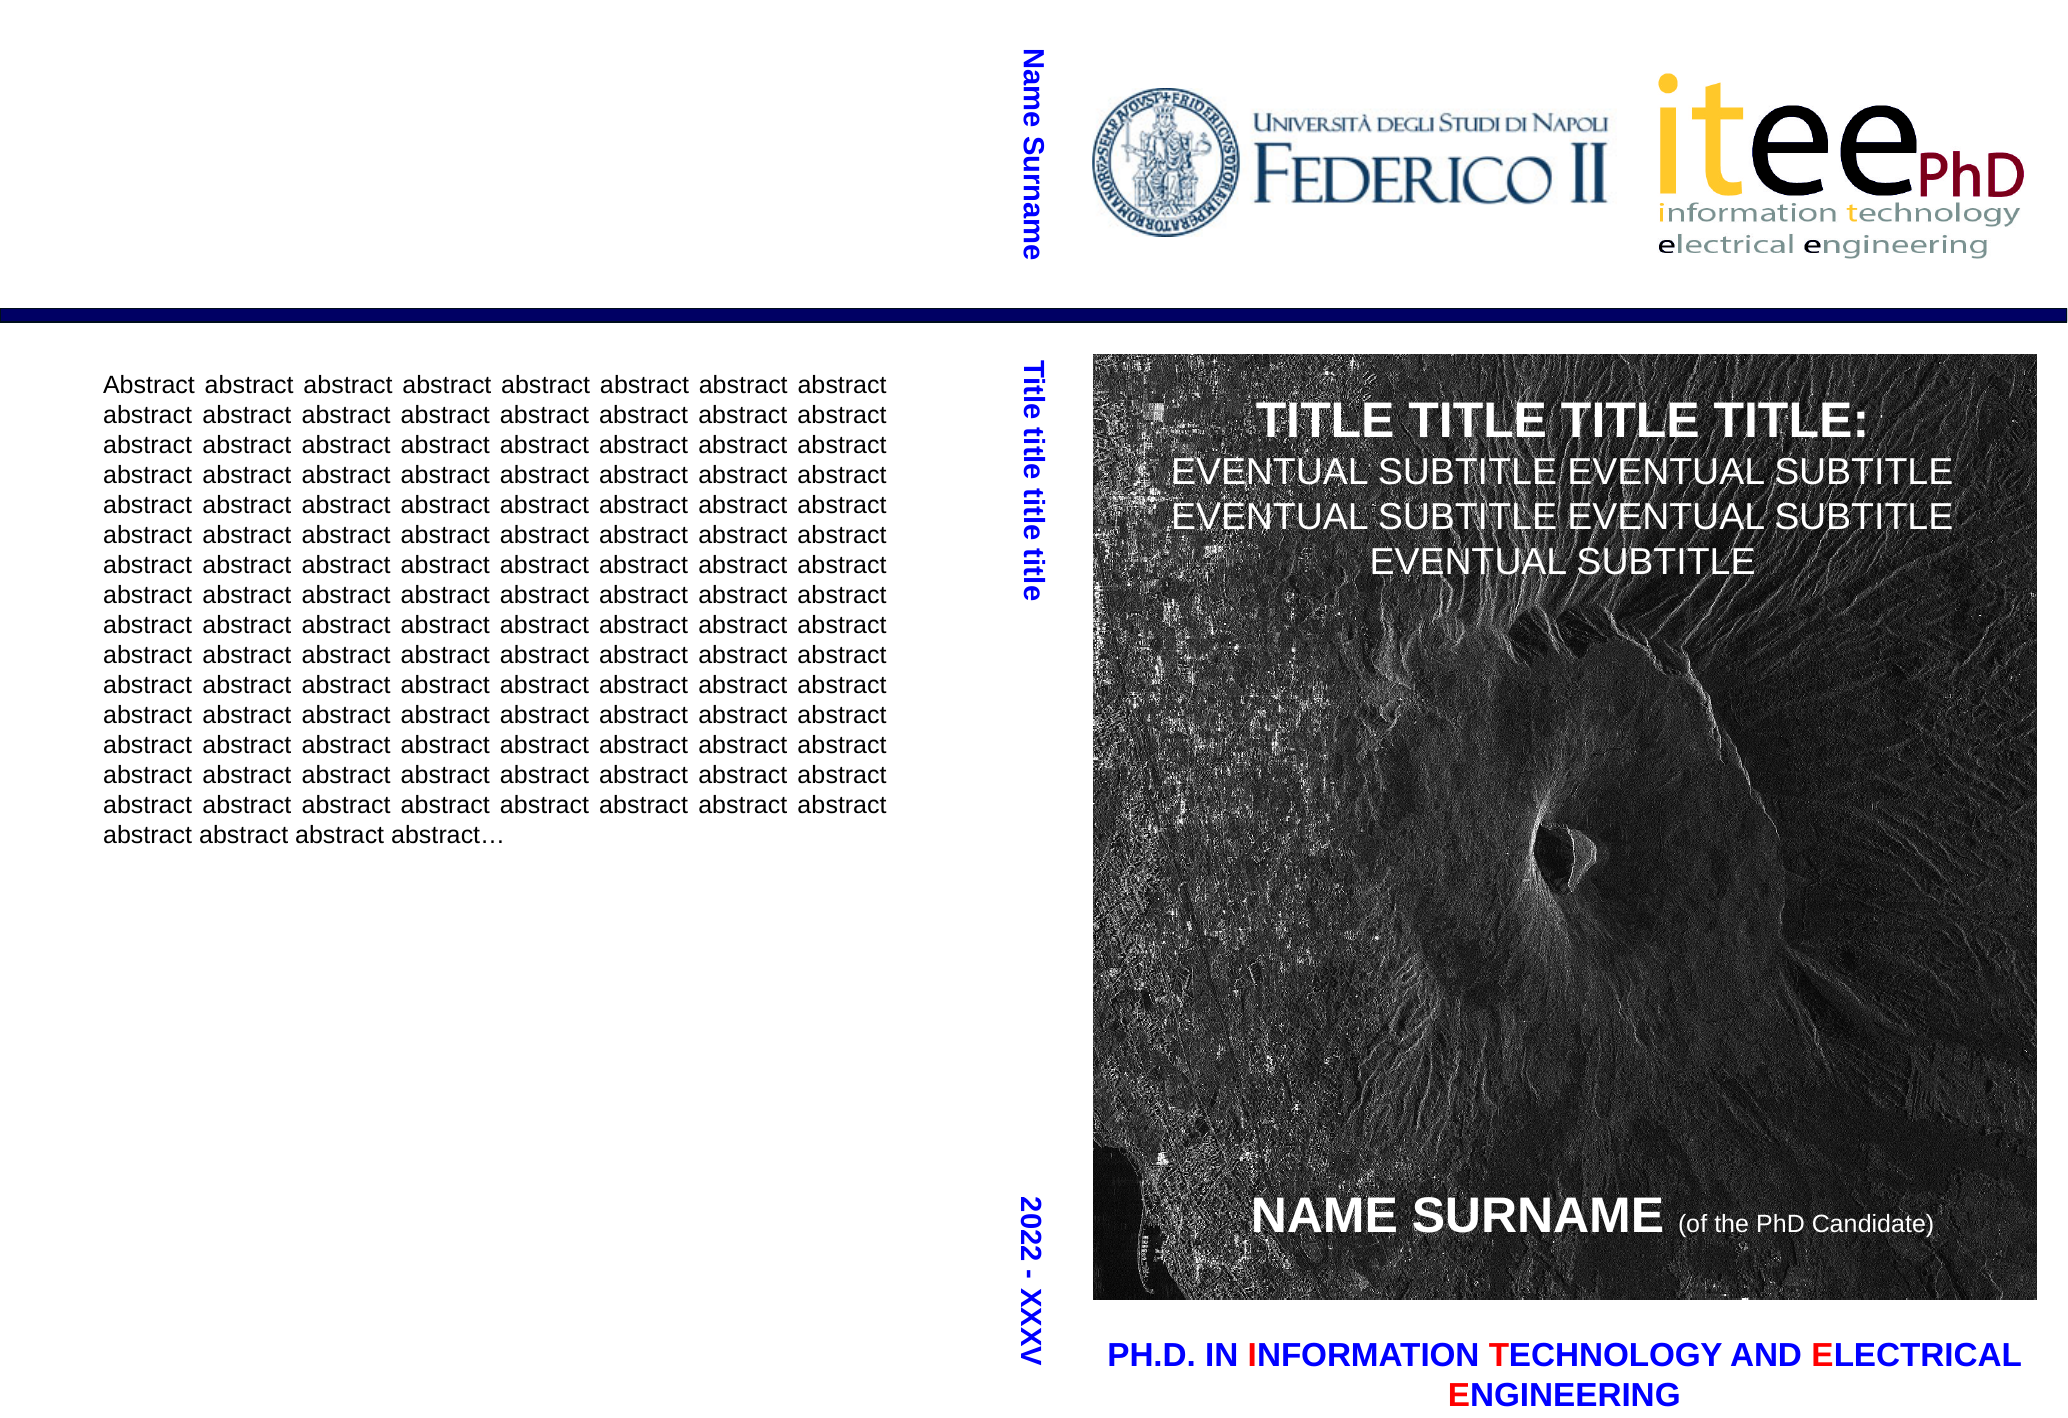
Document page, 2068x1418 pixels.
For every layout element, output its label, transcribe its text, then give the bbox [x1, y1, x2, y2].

text_box 2022 - XXXV [1007, 1169, 1058, 1394]
text_box Abstract abstract abstract abstract abstract abstract abstract abstract abstract abstract abstract abstract abstract abstract abstract abstract abstract abstract abstract abstract abstract abstract abstract abstract abstract abstract abstract abstract abstract abstract abstract abstract abstract abstract abstract abstract abstract abstract abstract abstract abstract abstract abstract abstract abstract abstract abstract abstract abstract abstract abstract abstract abstract abstract abstract abstract abstract abstract abstract abstract abstract abstract abstract abstract abstract abstract abstract abstract abstract abstract abstract abstract abstract abstract abstract abstract abstract abstract abstract abstract abstract abstract abstract abstract abstract abstract abstract abstract abstract abstract abstract abstract abstract abstract abstract abstract abstract abstract abstract abstract abstract abstract abstract abstract abstract abstract abstract abstract abstract abstract abstract abstract abstract abstract abstract abstract abstract abstract abstract abstract abstract abstract abstract abstract… [88, 361, 904, 839]
picture [1092, 88, 1617, 237]
text_box Ph.D. in Information Technology and Electrical Engineering [1055, 1322, 2068, 1418]
text_box Title title title title [1011, 345, 1061, 1338]
text_box [0, 308, 2068, 322]
picture [1647, 58, 2027, 260]
text_box Name Surname [1010, 33, 1061, 277]
picture [1092, 354, 2037, 1300]
